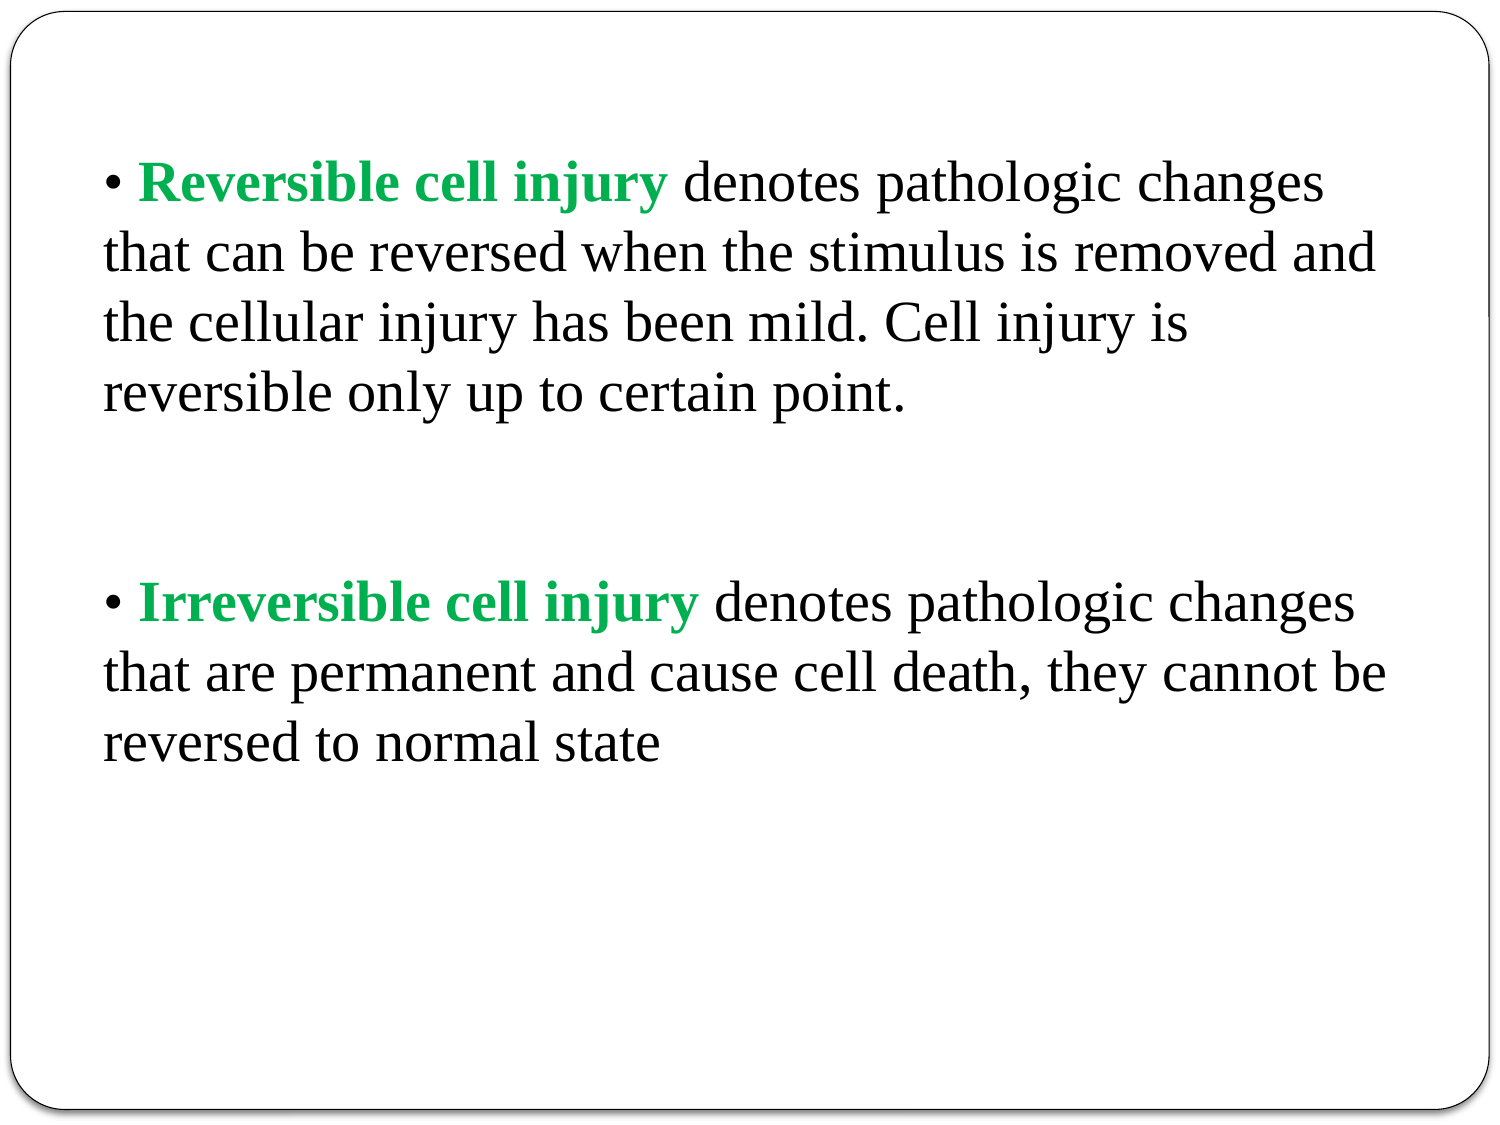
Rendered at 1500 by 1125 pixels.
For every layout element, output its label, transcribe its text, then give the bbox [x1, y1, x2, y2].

text_box • Reversible cell injury denotes pathologic changes that can be reversed when the stimulus is removed and the cellular injury has been mild. Cell injury is reversible only up to certain point. • Irreversible cell injury denotes pathologic changes that are permanent and cause cell death, they cannot be reversed to normal state [88, 135, 1424, 781]
